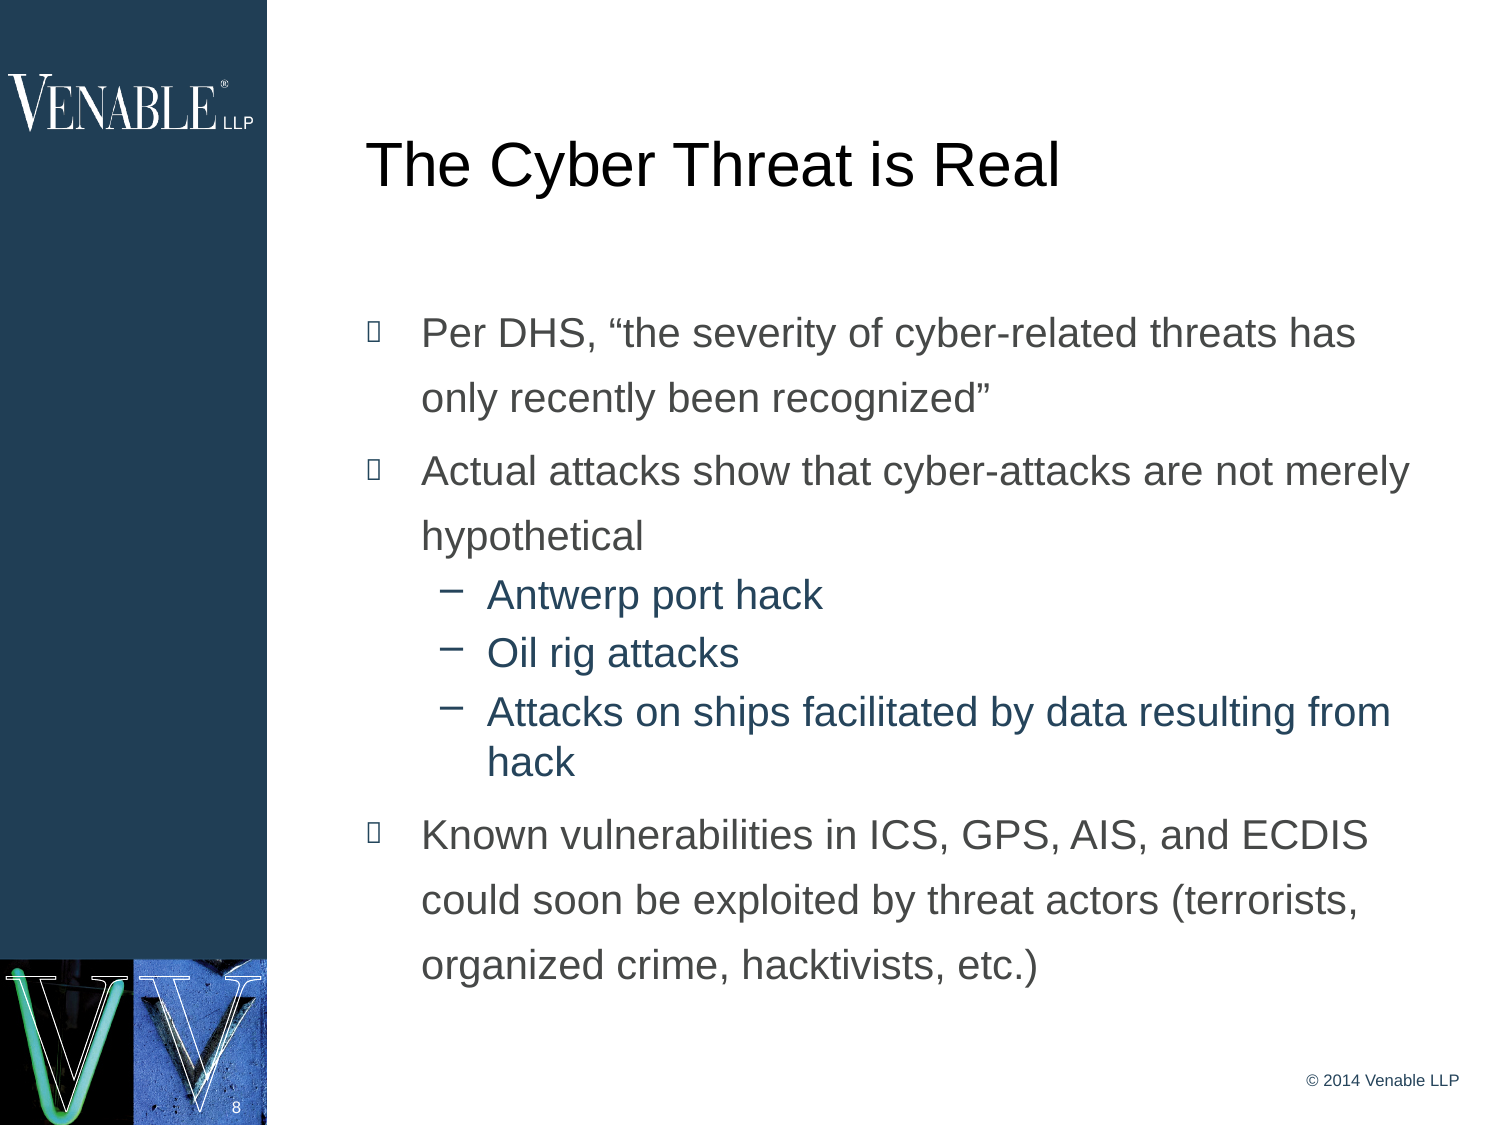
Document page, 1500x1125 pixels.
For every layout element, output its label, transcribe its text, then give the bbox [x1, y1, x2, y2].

list Per DHS, “the severity of cyber-related threats has only recently been recognized” Actual attacks show that cyber-attacks are not merely hypothetical Antwerp port hack Oil rig attacks Attacks on ships facilitated by data resulting from hack Known vulnerabilities in ICS, GPS, AIS, and ECDIS could soon be exploited by threat actors (terrorists, organized crime, hacktivists, etc.) [350, 283, 1450, 988]
picture [8, 74, 253, 132]
title The Cyber Threat is Real [350, 137, 1450, 283]
picture [0, 959, 267, 1125]
footer © 2014 Venable LLP [999, 1062, 1475, 1100]
